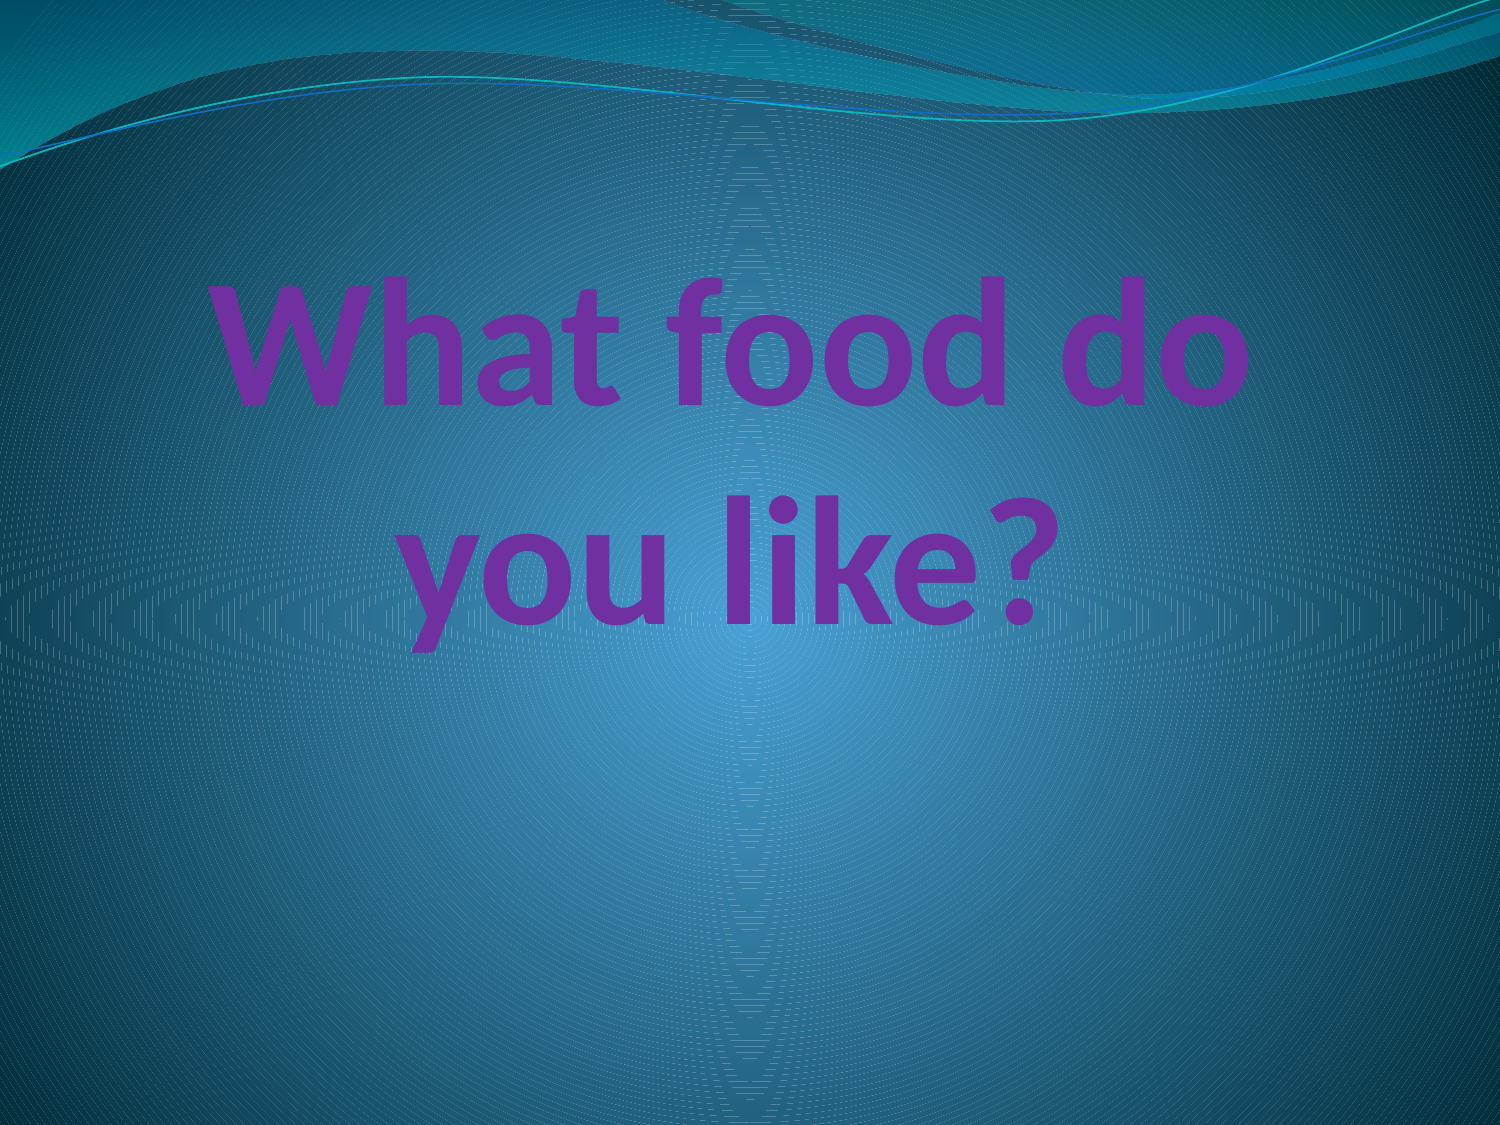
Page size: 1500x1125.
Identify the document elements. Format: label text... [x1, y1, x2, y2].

title What food do you like? [88, 361, 1377, 662]
